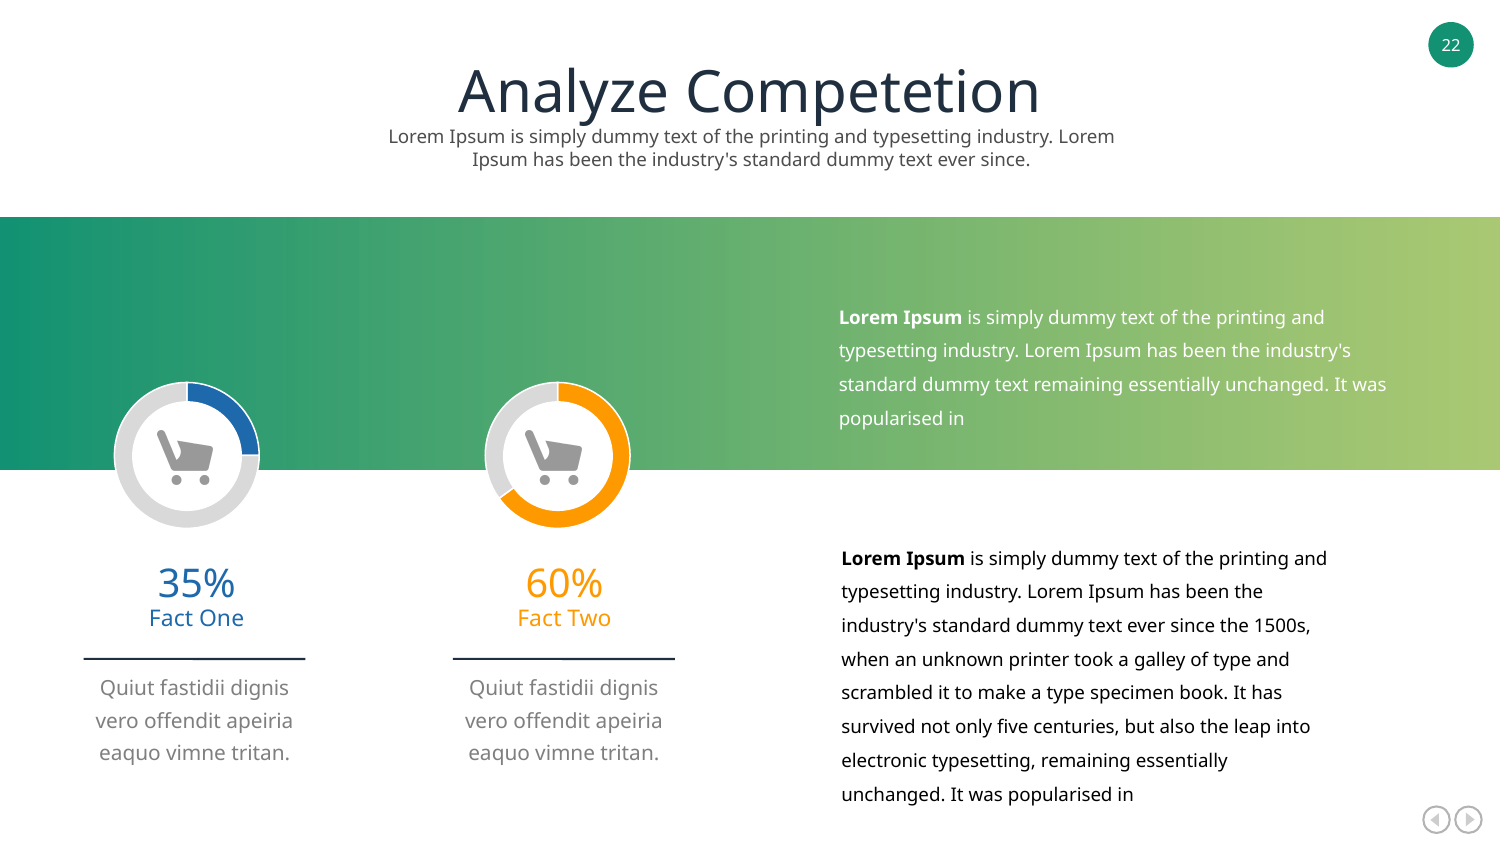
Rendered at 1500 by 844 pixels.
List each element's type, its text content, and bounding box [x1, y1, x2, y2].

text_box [83, 478, 309, 761]
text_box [452, 478, 676, 761]
text_box Lorem Ipsum is simply dummy text of the printing and typesetting industry. Lorem Ipsum has been the industry's standard dummy text ever since the 1500s, when an unknown printer took a galley of type and scrambled it to make a type specimen book. It has survived not only five centuries, but also the leap into electronic typesetting, remaining essentially unchanged. It was popularised in [826, 527, 1343, 813]
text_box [261, 50, 1239, 175]
picture [0, 217, 1500, 470]
